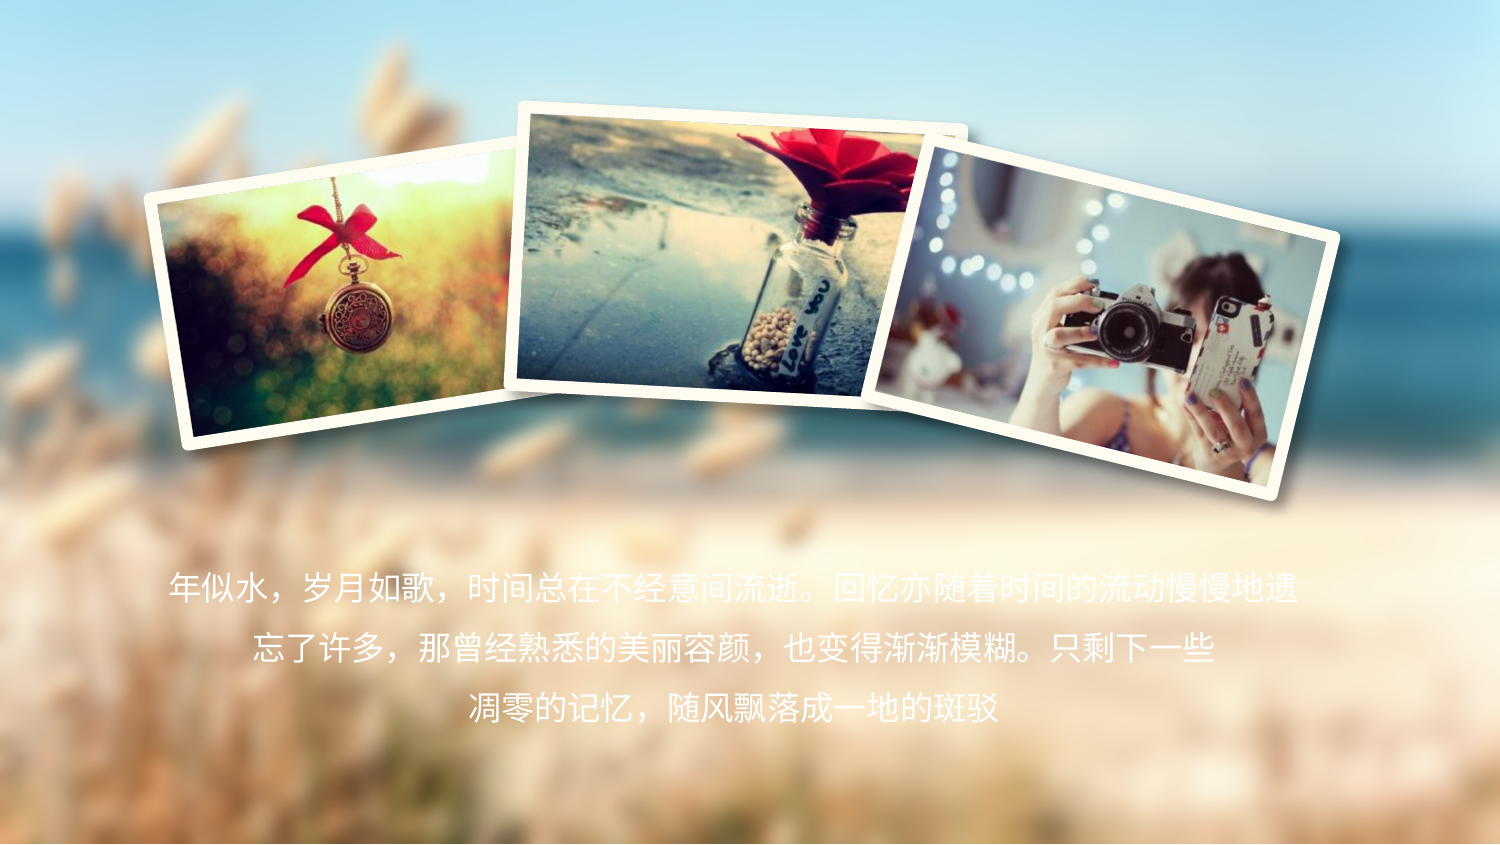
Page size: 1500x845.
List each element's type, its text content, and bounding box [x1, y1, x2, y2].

text_box 年似水，岁月如歌，时间总在不经意间流逝。回忆亦随着时间的流动慢慢地遗忘了许多，那曾经熟悉的美丽容颜，也变得渐渐模糊。只剩下一些 凋零的记忆，随风飘落成一地的斑驳 [146, 540, 1322, 735]
picture [0, 0, 1500, 844]
